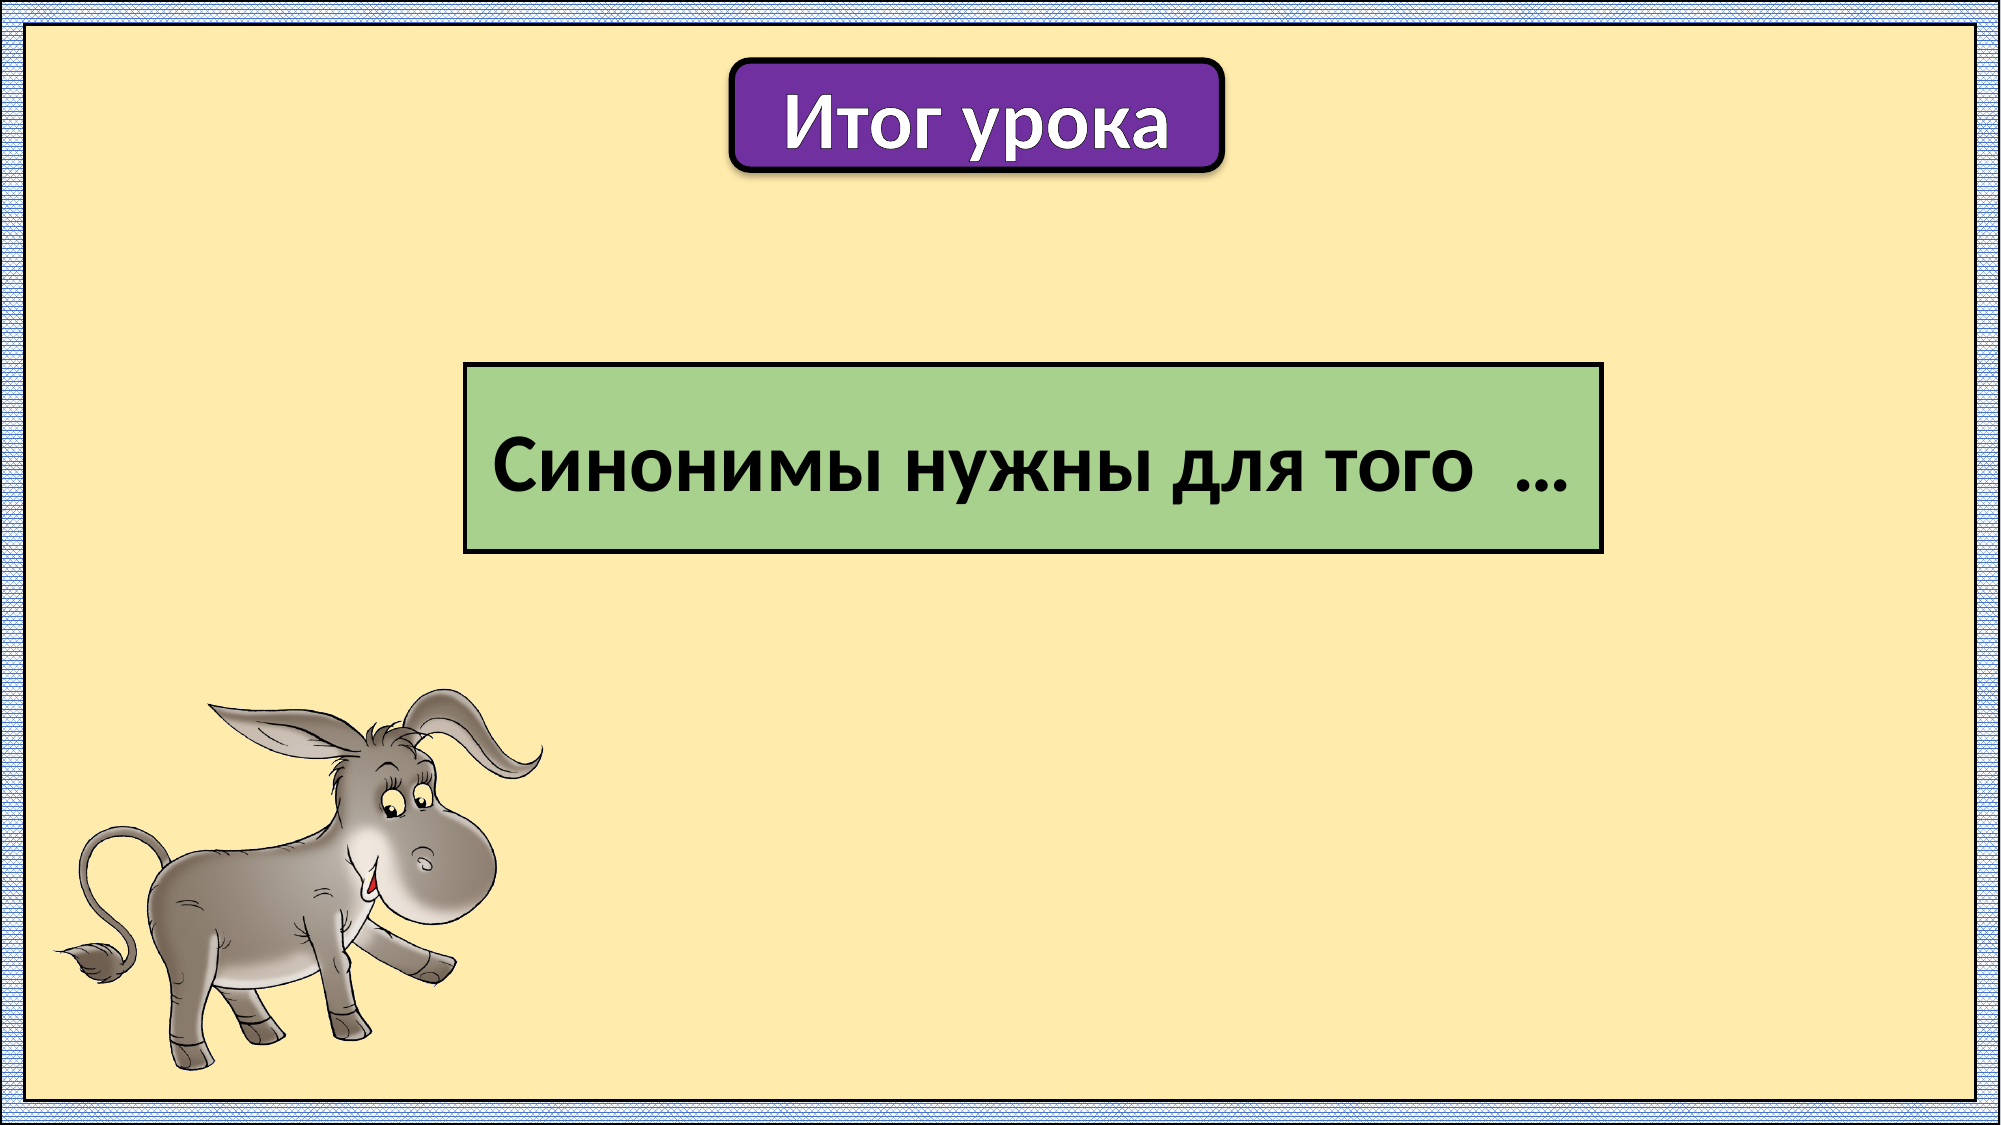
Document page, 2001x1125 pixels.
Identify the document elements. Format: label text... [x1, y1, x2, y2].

picture [48, 684, 548, 1074]
text_box Итог урока [730, 59, 1223, 171]
text_box Синонимы нужны для того … [464, 364, 1602, 552]
